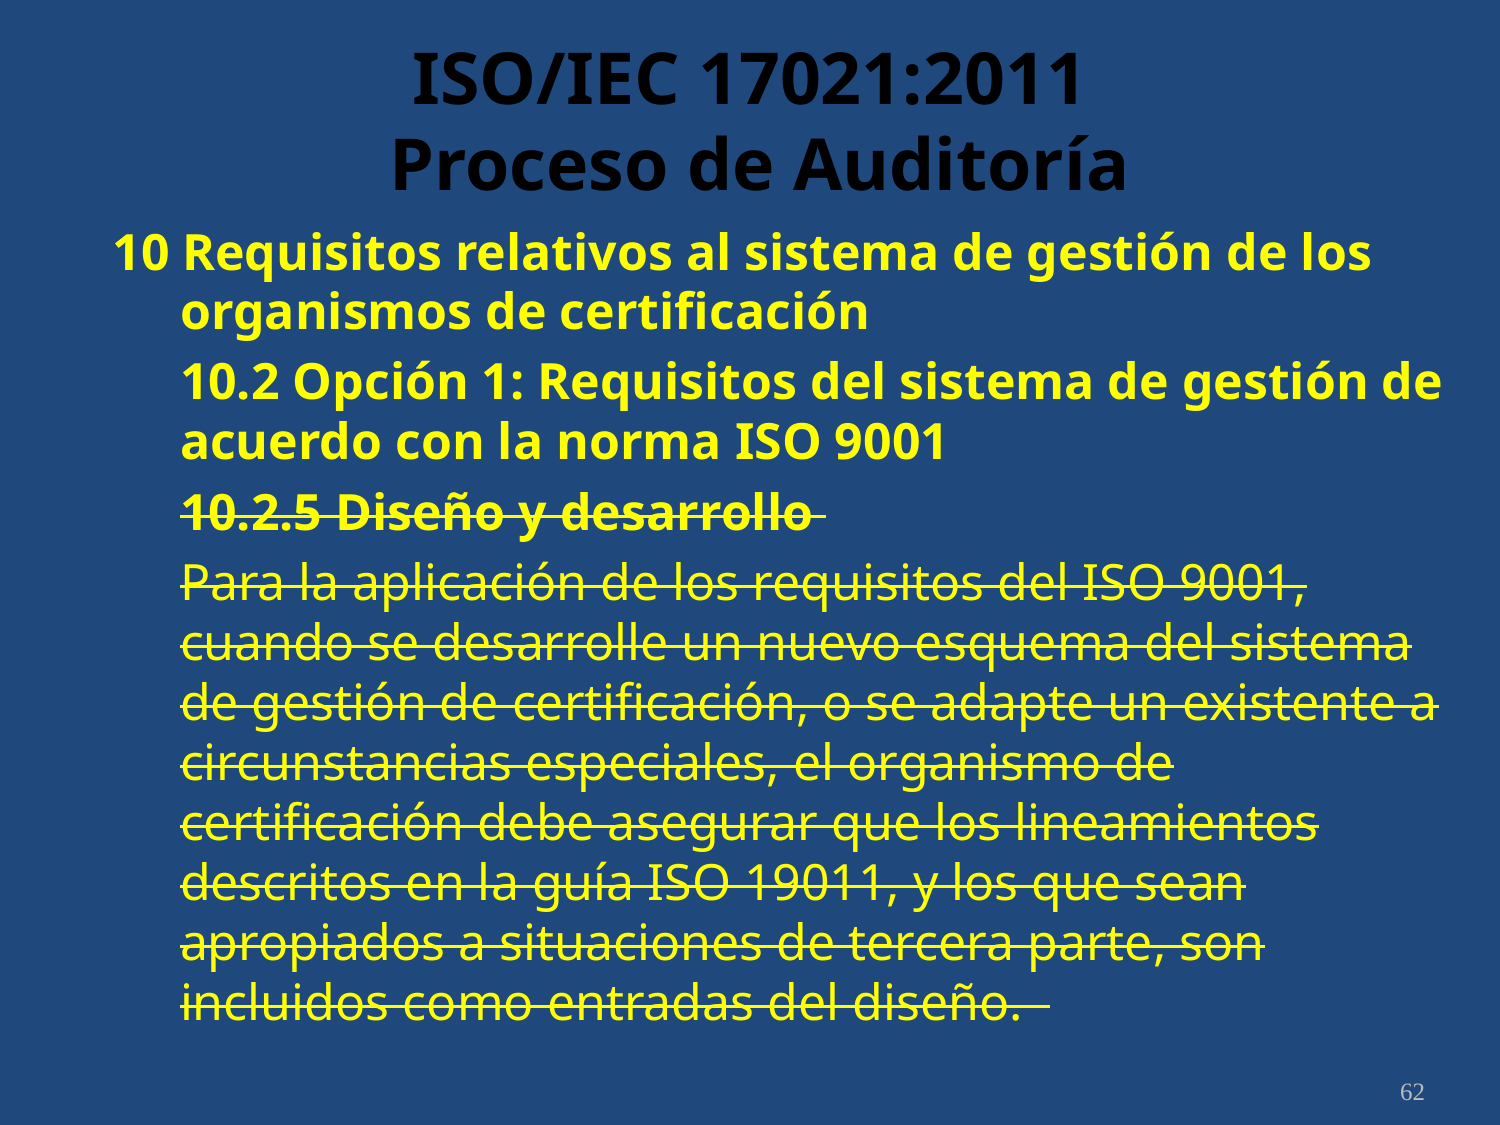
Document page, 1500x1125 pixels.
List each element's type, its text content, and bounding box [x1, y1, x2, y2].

list 10 Requisitos relativos al sistema de gestión de los organismos de certificación 10.2 Opción 1: Requisitos del sistema de gestión de acuerdo con la norma ISO 9001 10.2.5 Diseño y desarrollo Para la aplicación de los requisitos del ISO 9001, cuando se desarrolle un nuevo esquema del sistema de gestión de certificación, o se adapte un existente a circunstancias especiales, el organismo de certificación debe asegurar que los lineamientos descritos en la guía ISO 19011, y los que sean apropiados a situaciones de tercera parte, son incluidos como entradas del diseño. [74, 212, 1476, 986]
title ISO/IEC 17021:2011 Proceso de Auditoría [75, 24, 1425, 212]
slide_number 62 [1299, 1052, 1425, 1113]
